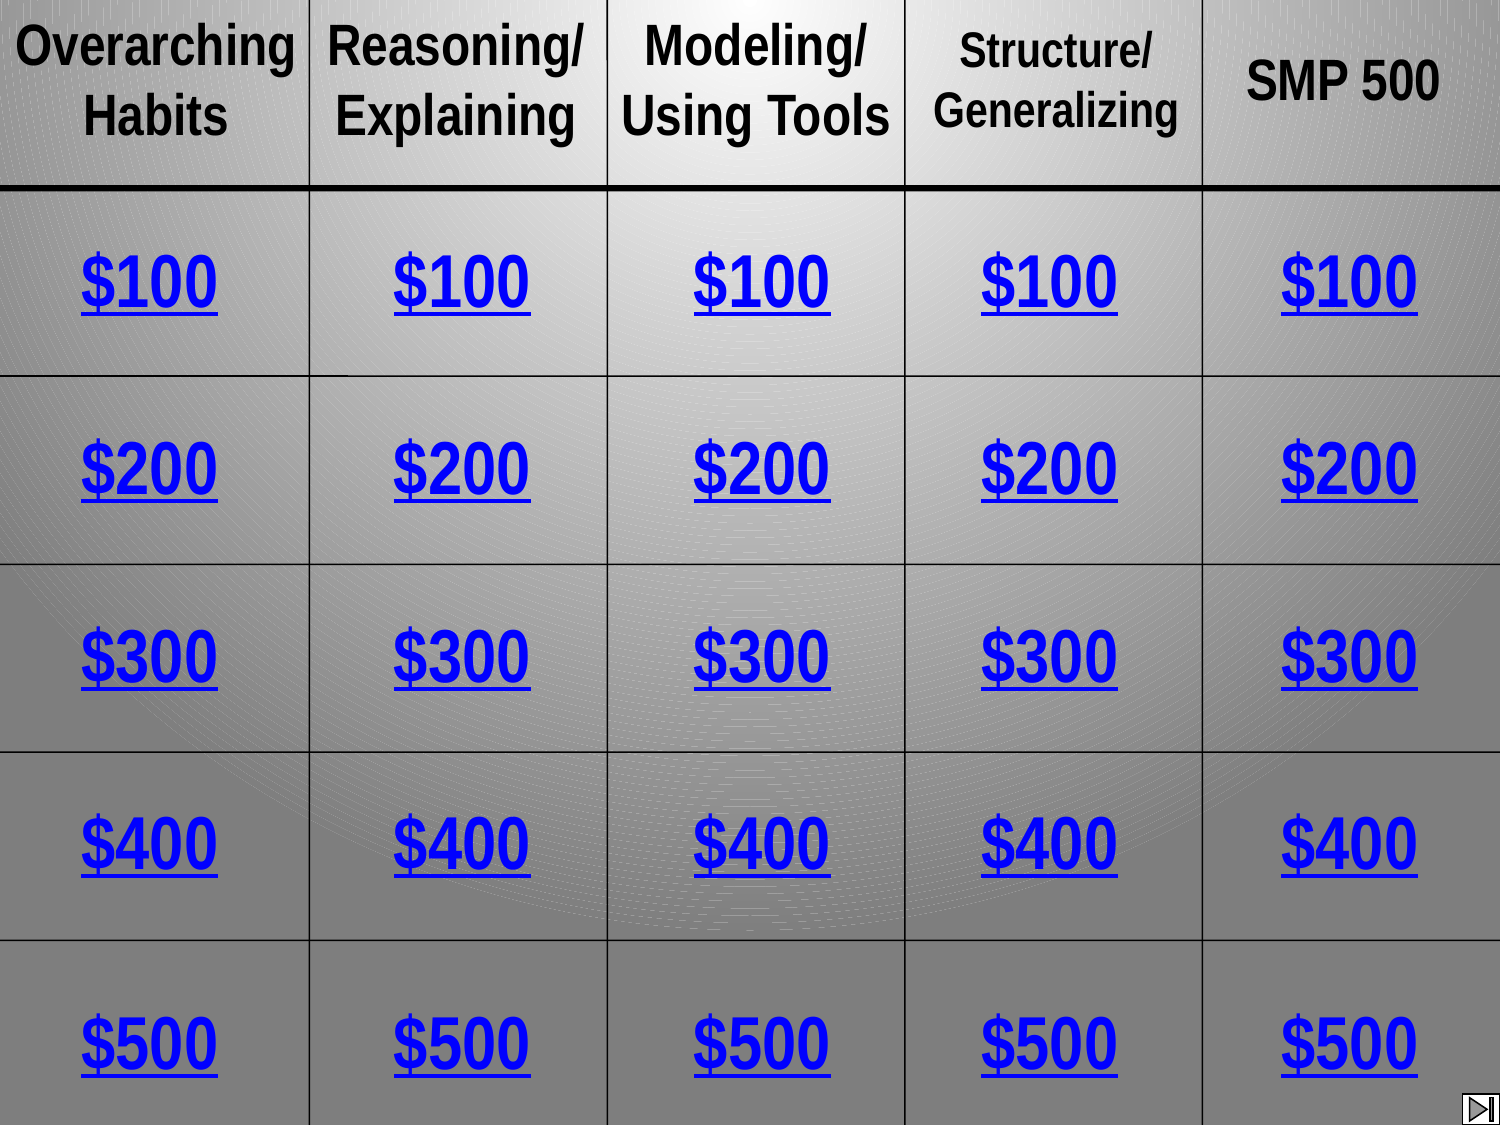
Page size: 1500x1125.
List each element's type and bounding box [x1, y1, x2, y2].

text_box [0, 0, 1500, 1125]
